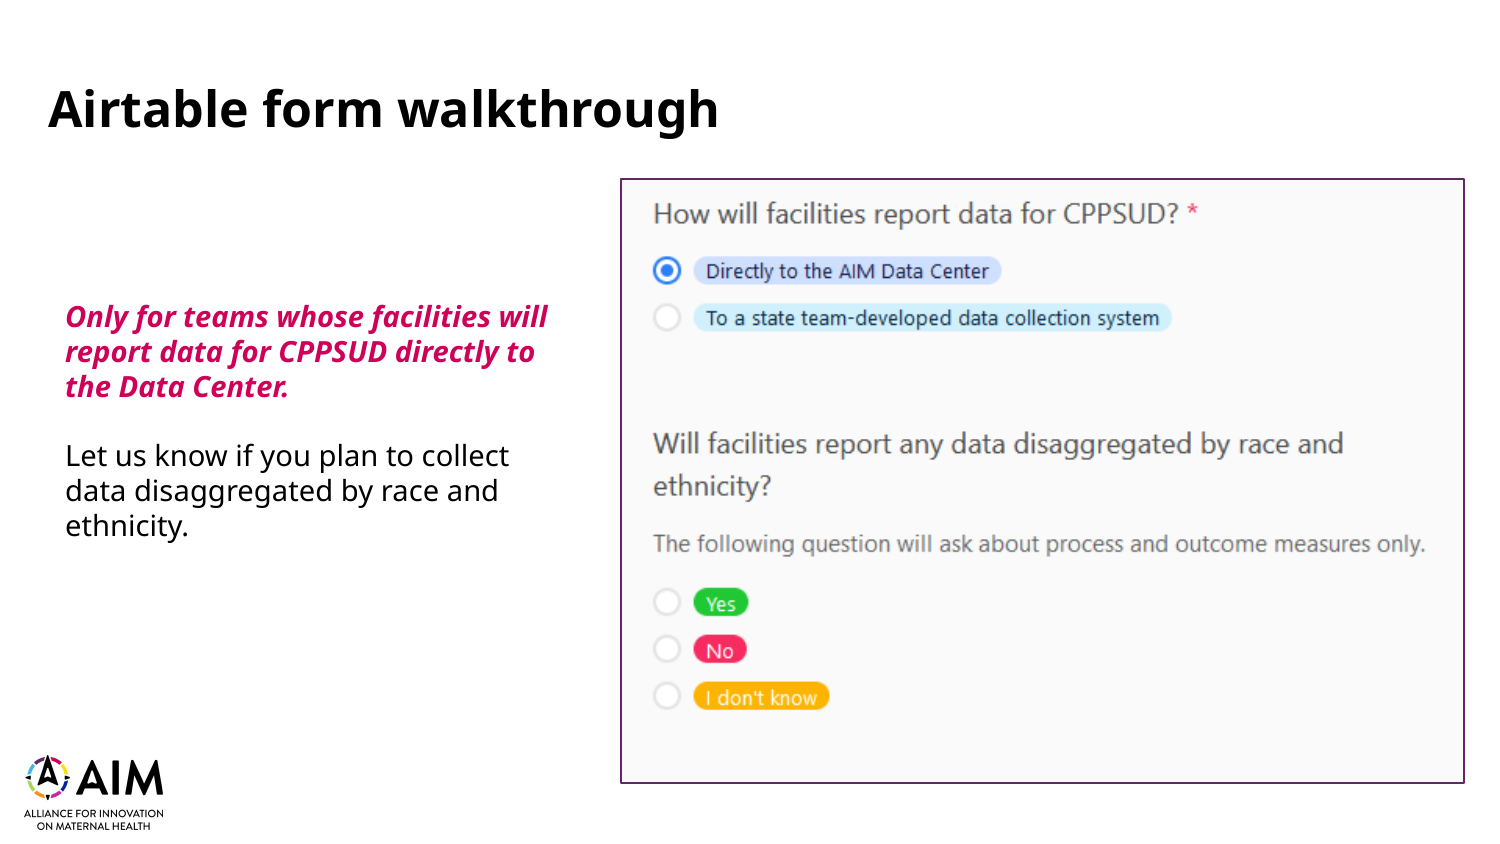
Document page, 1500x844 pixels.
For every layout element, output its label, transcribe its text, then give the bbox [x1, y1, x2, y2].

picture [621, 179, 1464, 782]
picture [24, 755, 163, 830]
title Airtable form walkthrough [33, 48, 737, 153]
text_box Only for teams whose facilities will report data for CPPSUD directly to the Data Center. Let us know if you plan to collect data disaggregated by race and ethnicity. [50, 290, 575, 550]
